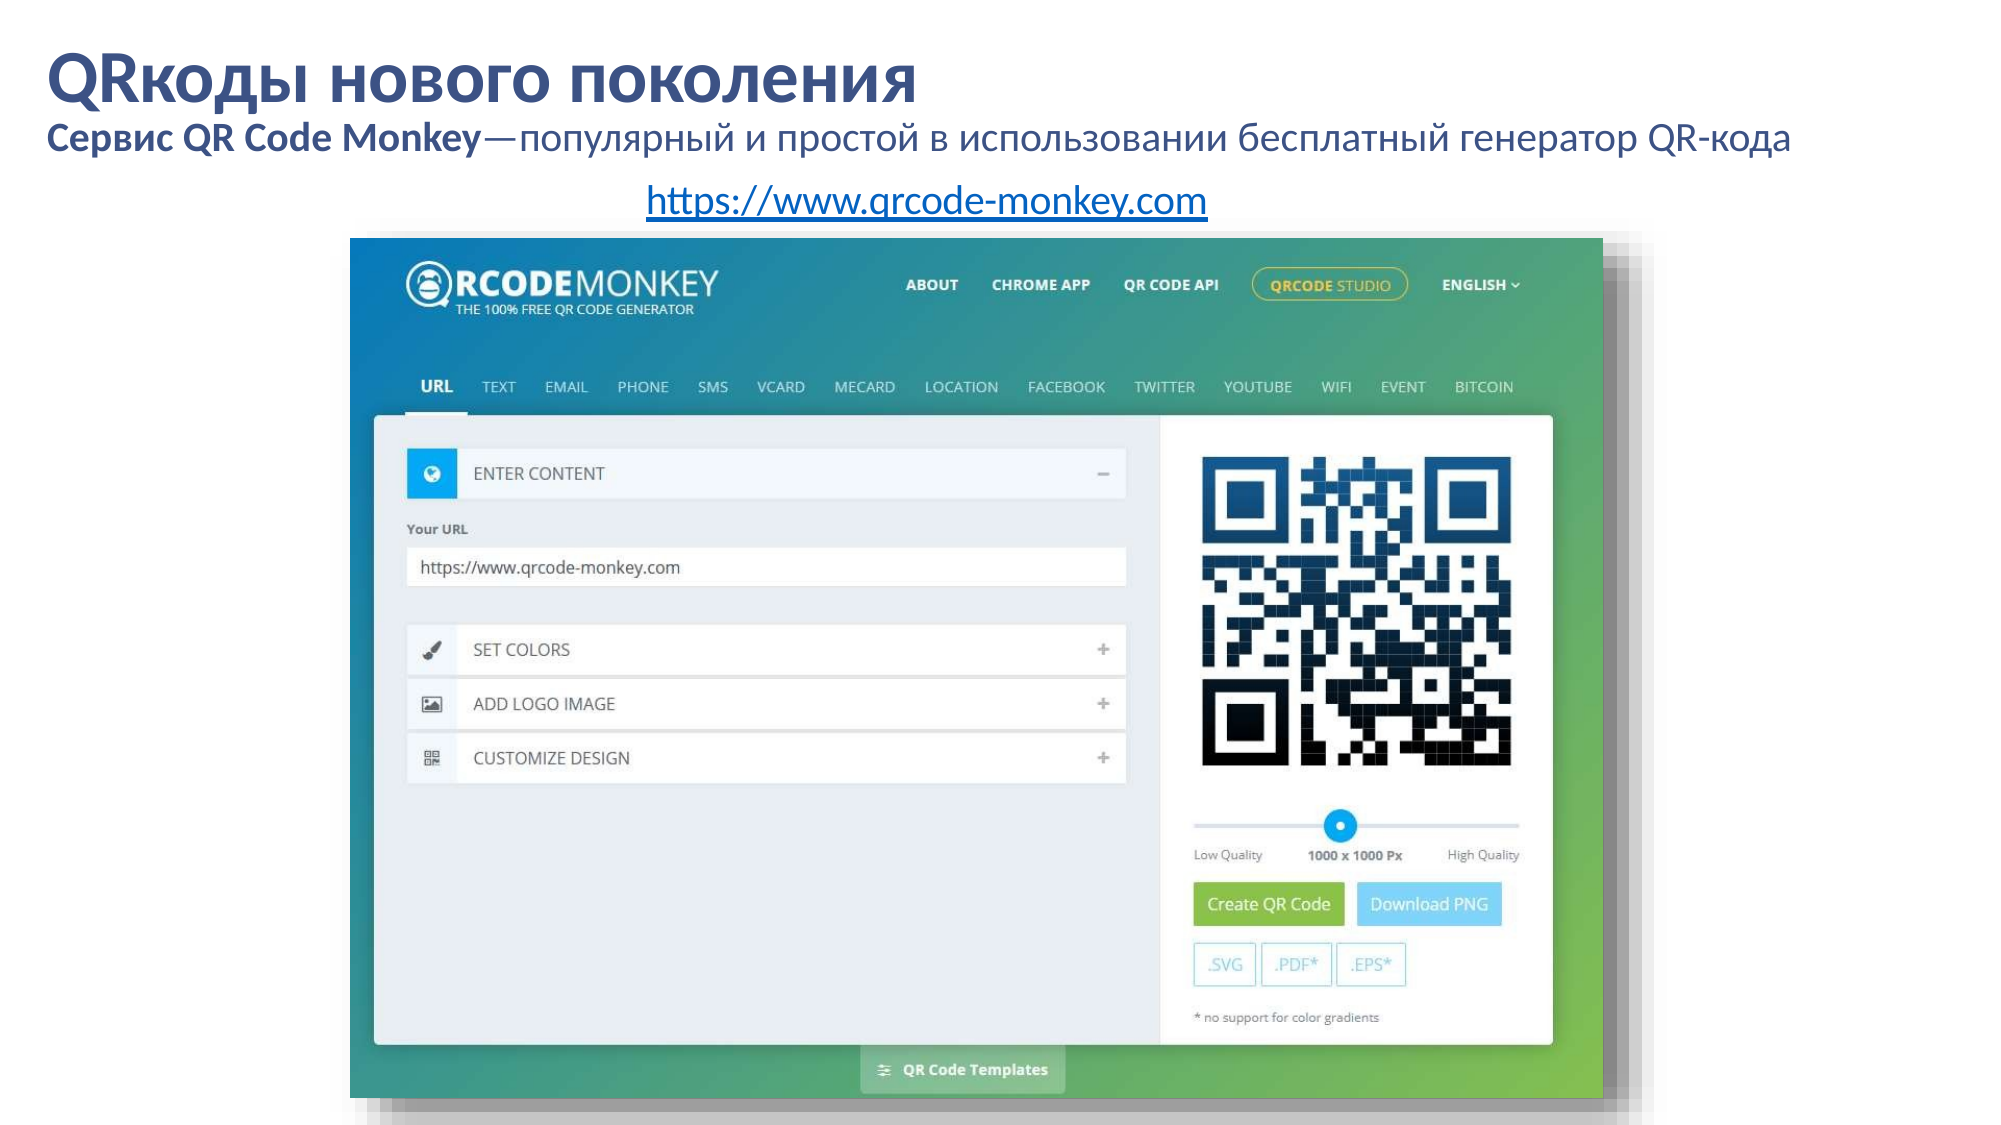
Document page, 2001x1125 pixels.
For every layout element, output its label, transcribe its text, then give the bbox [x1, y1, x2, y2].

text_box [317, 206, 1667, 1125]
text_box Сервис QR Code Monkey—популярный и простой в использовании бесплатный генератор QR-кода https://www.qrcode-monkey.com [45, 95, 1801, 223]
title QRкоды нового поколения [45, 25, 926, 95]
